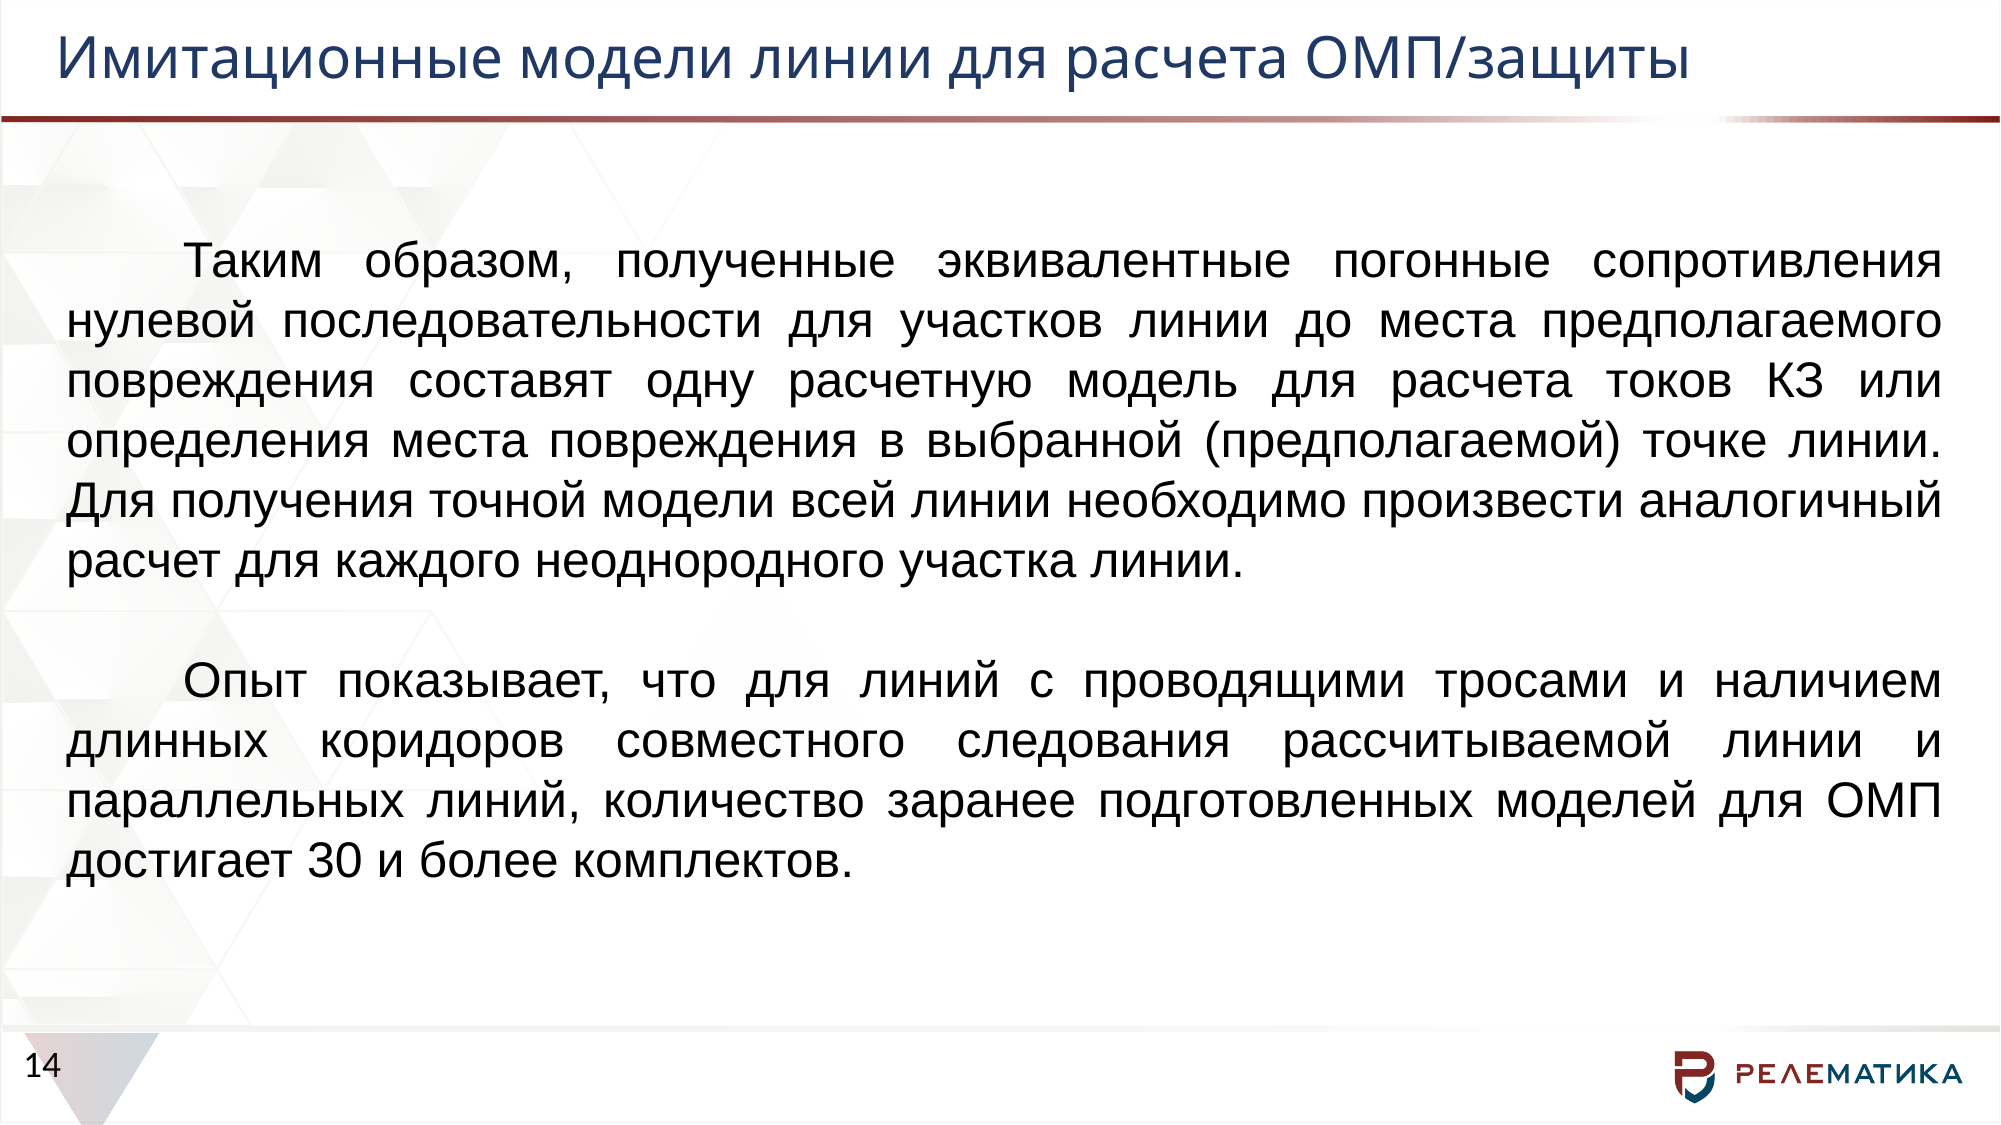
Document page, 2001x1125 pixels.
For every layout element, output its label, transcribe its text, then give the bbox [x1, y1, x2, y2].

picture [0, 0, 2000, 1123]
title Имитационные модели линии для расчета ОМП/защиты [40, 21, 1766, 102]
text_box Таким образом, полученные эквивалентные погонные сопротивления нулевой последовательности для участков линии до места предполагаемого повреждения составят одну расчетную модель для расчета токов КЗ или определения места повреждения в выбранной (предполагаемой) точке линии. Для получения точной модели всей линии необходимо произвести аналогичный расчет для каждого неоднородного участка линии. Опыт показывает, что для линий с проводящими тросами и наличием длинных коридоров совместного следования рассчитываемой линии и параллельных линий, количество заранее подготовленных моделей для ОМП достигает 30 и более комплектов. [51, 220, 1959, 895]
